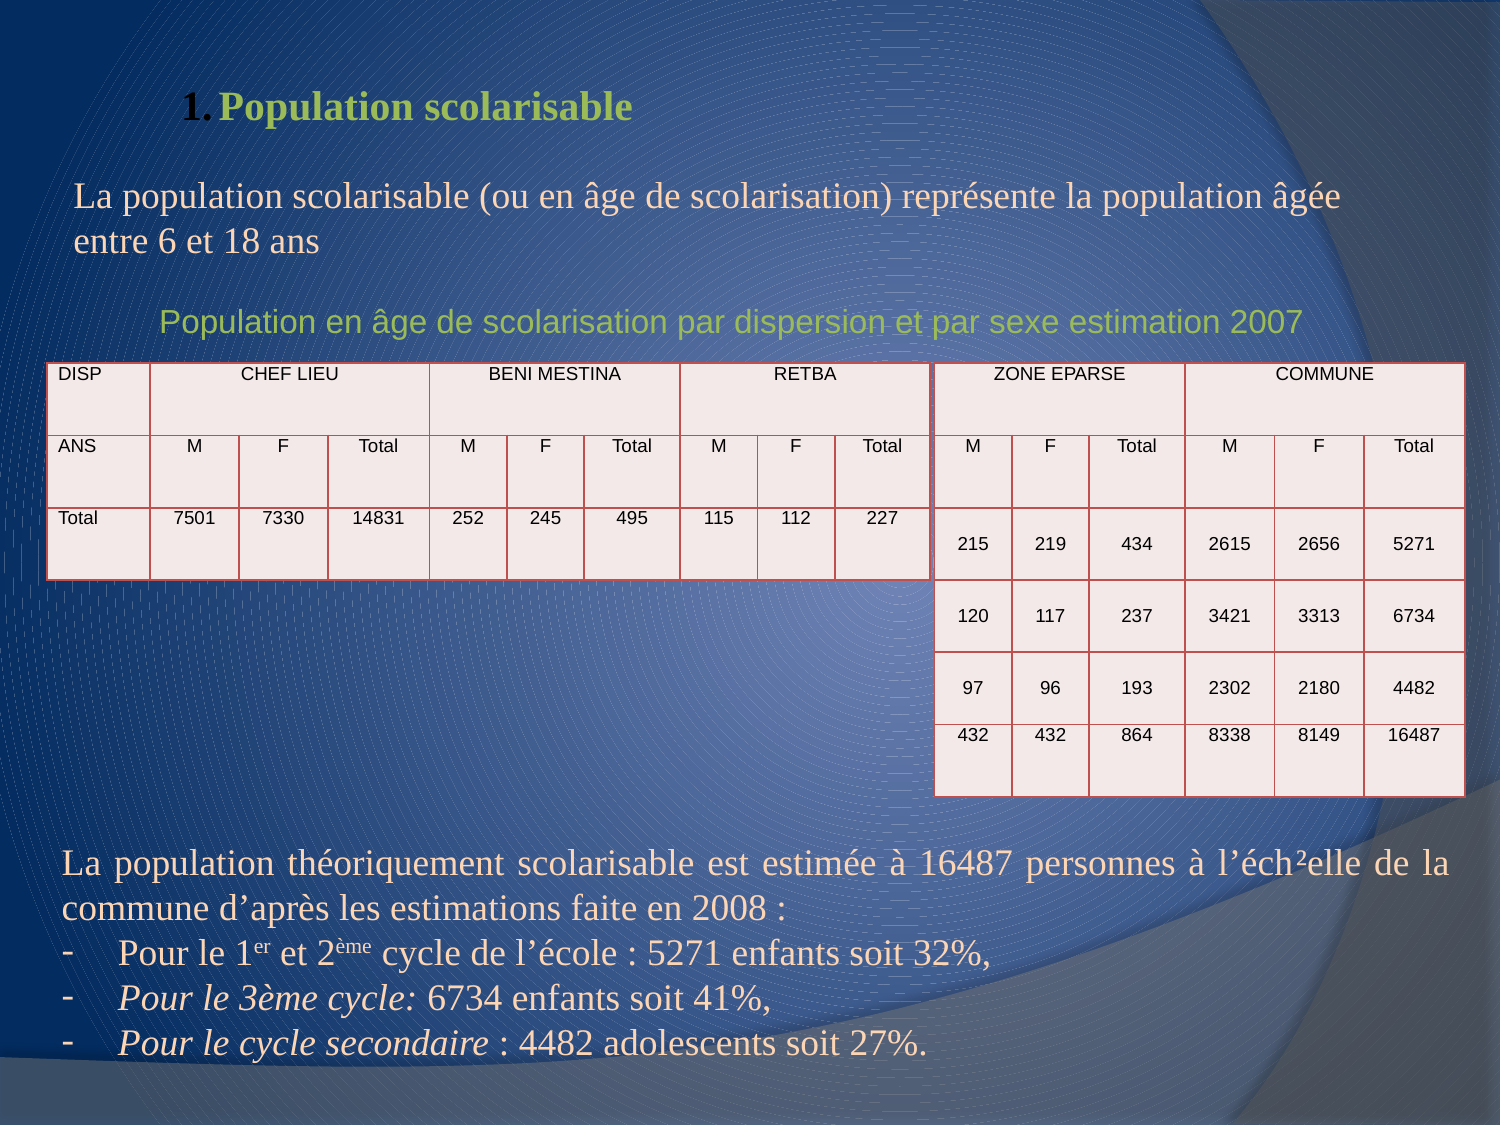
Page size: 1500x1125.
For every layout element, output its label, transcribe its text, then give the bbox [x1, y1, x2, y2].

table_cell 8149 [1275, 725, 1363, 785]
table_cell 6734 [1365, 581, 1464, 651]
table_cell 3313 [1275, 581, 1363, 651]
table_cell 14831 [329, 509, 429, 579]
table_cell 120 [935, 581, 1011, 651]
table_cell Total [48, 509, 149, 579]
table_cell M [1186, 436, 1274, 507]
table_cell 193 [1090, 653, 1184, 724]
text_box La population scolarisable (ou en âge de scolarisation) représente la population âgée entre 6 et 18 ans [58, 163, 1418, 269]
table_cell 7501 [151, 509, 238, 579]
table_cell 4482 [1365, 653, 1464, 724]
table_cell 7330 [240, 509, 327, 579]
table_cell 252 [430, 509, 506, 579]
table_cell 864 [1090, 725, 1184, 785]
table_header RETBA [681, 364, 929, 435]
table_cell 432 [1013, 725, 1088, 785]
table_header COMMUNE [1186, 364, 1464, 435]
text_box La population théoriquement scolarisable est estimée à 16487 personnes à l’éch ²elle de la commune d’après les estimations faite en 2008 : Pour le 1er et 2ème cycle de l’école : 5271 enfants soit 32%, Pour le 3ème cycle: 6734 enfants soit 41%, Pour le cycle secondaire : 4482 adolescents soit 27%. [46, 785, 1465, 1070]
table_cell 115 [681, 509, 757, 579]
table_cell F [758, 436, 834, 507]
table_cell Total [1365, 436, 1464, 507]
table_cell 237 [1090, 581, 1184, 651]
table_header ZONE EPARSE [935, 364, 1184, 435]
table_header BENI MESTINA [430, 364, 679, 435]
table_cell 495 [585, 509, 679, 579]
table_cell 219 [1013, 509, 1088, 579]
table_cell F [508, 436, 583, 507]
table_cell 2615 [1186, 509, 1274, 579]
table_cell 96 [1013, 653, 1088, 724]
table_cell F [1275, 436, 1363, 507]
table_cell 227 [836, 509, 929, 579]
table_cell 432 [935, 725, 1011, 785]
table_cell 215 [935, 509, 1011, 579]
table_cell Total [585, 436, 679, 507]
table_cell 2656 [1275, 509, 1363, 579]
table_cell M [430, 436, 506, 507]
table_cell Total [836, 436, 929, 507]
text_box Population en âge de scolarisation par dispersion et par sexe estimation 2007 [46, 292, 1418, 348]
table_header CHEF LIEU [151, 364, 429, 435]
table_cell F [240, 436, 327, 507]
table_header DISP [48, 364, 149, 435]
table_cell 2180 [1275, 653, 1363, 724]
table_cell 112 [758, 509, 834, 579]
table_cell 434 [1090, 509, 1184, 579]
table_cell 3421 [1186, 581, 1274, 651]
table_cell 117 [1013, 581, 1088, 651]
table_cell M [935, 436, 1011, 507]
table_cell 245 [508, 509, 583, 579]
table_cell 97 [935, 653, 1011, 724]
text_box Population scolarisable [0, 46, 657, 137]
table_cell Total [329, 436, 429, 507]
table_cell F [1013, 436, 1088, 507]
table_cell 16487 [1365, 725, 1464, 785]
table_cell ANS [48, 436, 149, 507]
table_cell Total [1090, 436, 1184, 507]
table_cell 8338 [1186, 725, 1274, 785]
table_cell 5271 [1365, 509, 1464, 579]
table_cell 2302 [1186, 653, 1274, 724]
table_cell M [681, 436, 757, 507]
table_cell M [151, 436, 238, 507]
